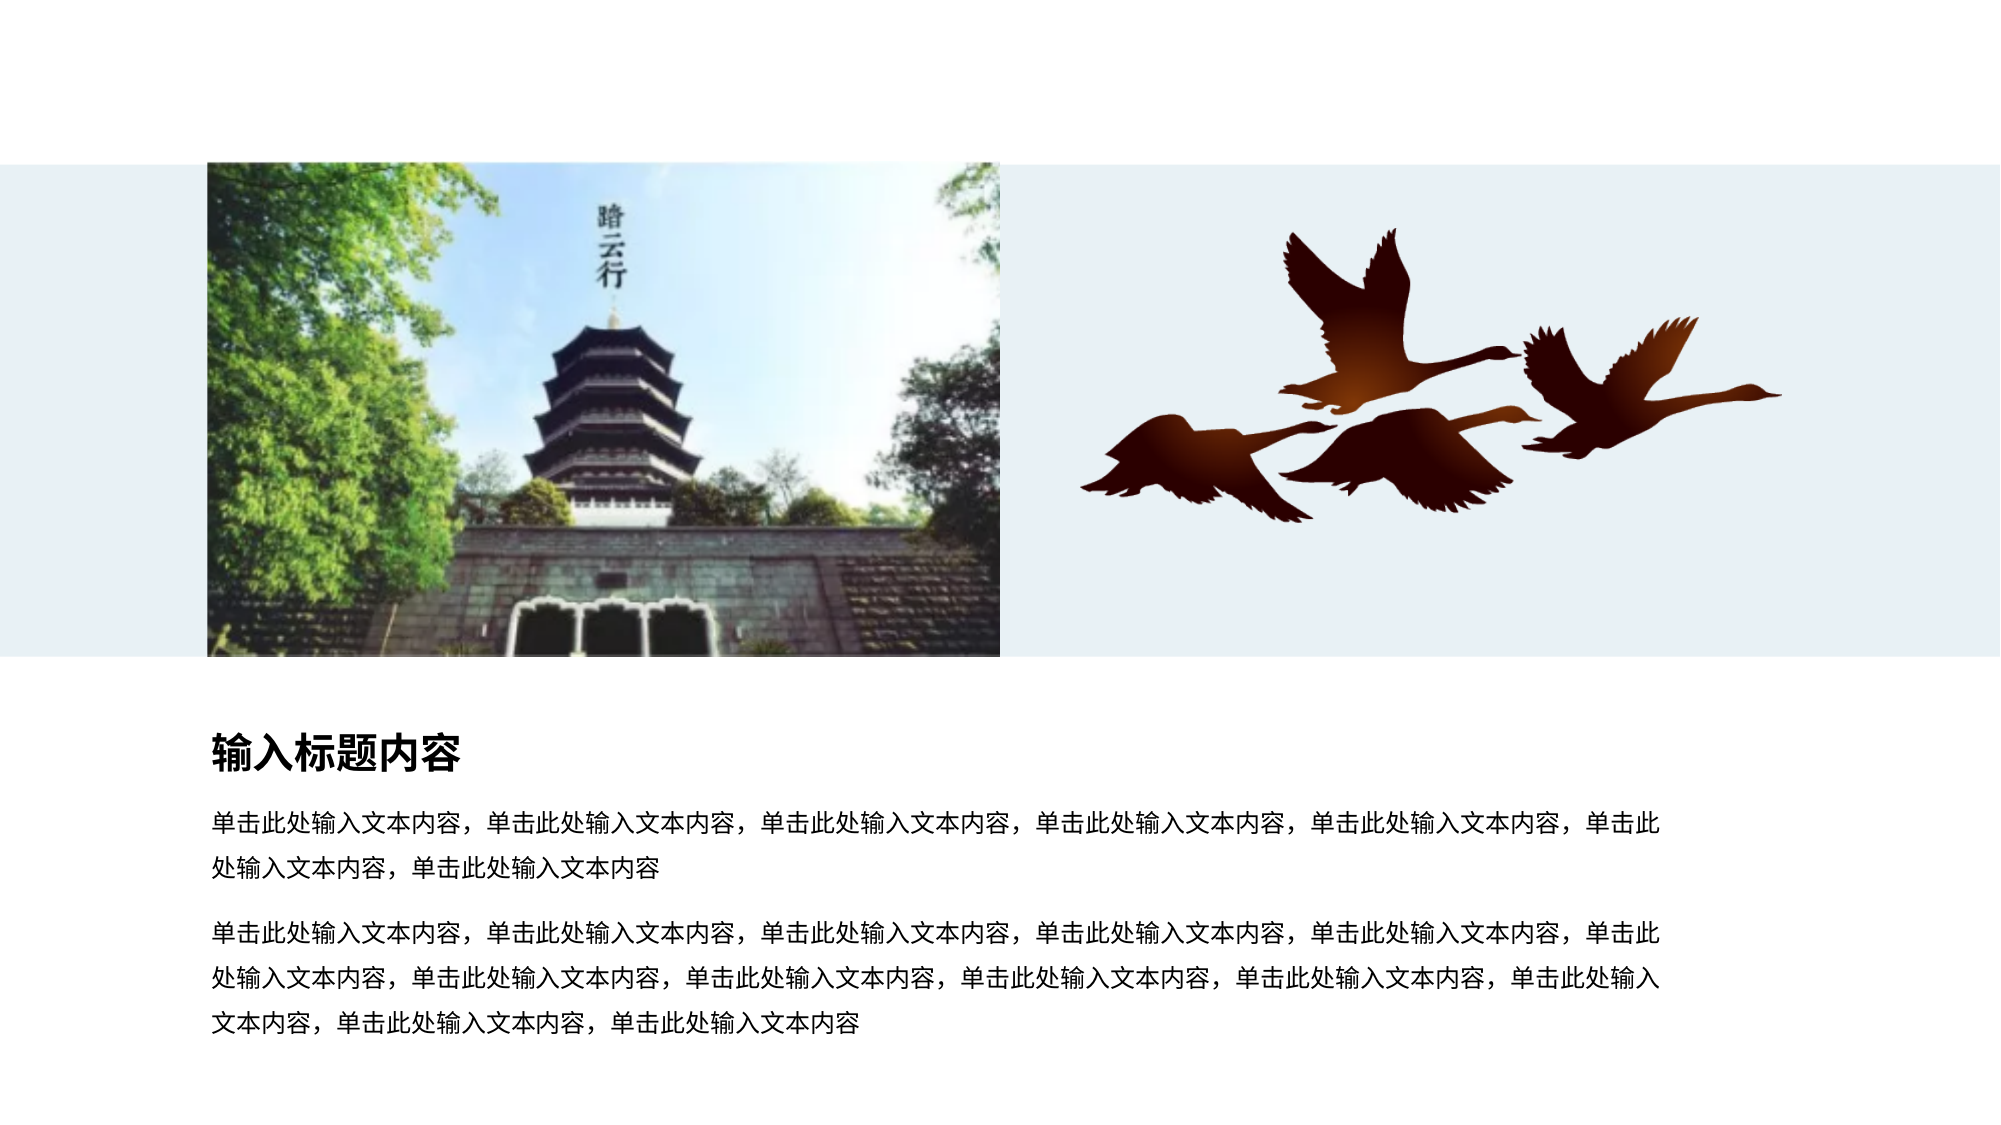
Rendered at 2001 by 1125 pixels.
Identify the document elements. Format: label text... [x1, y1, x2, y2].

picture [207, 161, 1001, 657]
text_box [0, 163, 2000, 658]
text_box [196, 719, 1685, 892]
picture [1080, 228, 1782, 629]
text_box 单击此处输入文本内容，单击此处输入文本内容，单击此处输入文本内容，单击此处输入文本内容，单击此处输入文本内容，单击此处输入文本内容，单击此处输入文本内容，单击此处输入文本内容，单击此处输入文本内容，单击此处输入文本内容，单击此处输入文本内容，单击此处输入文本内容，单击此处输入文本内容 [196, 895, 1685, 1125]
